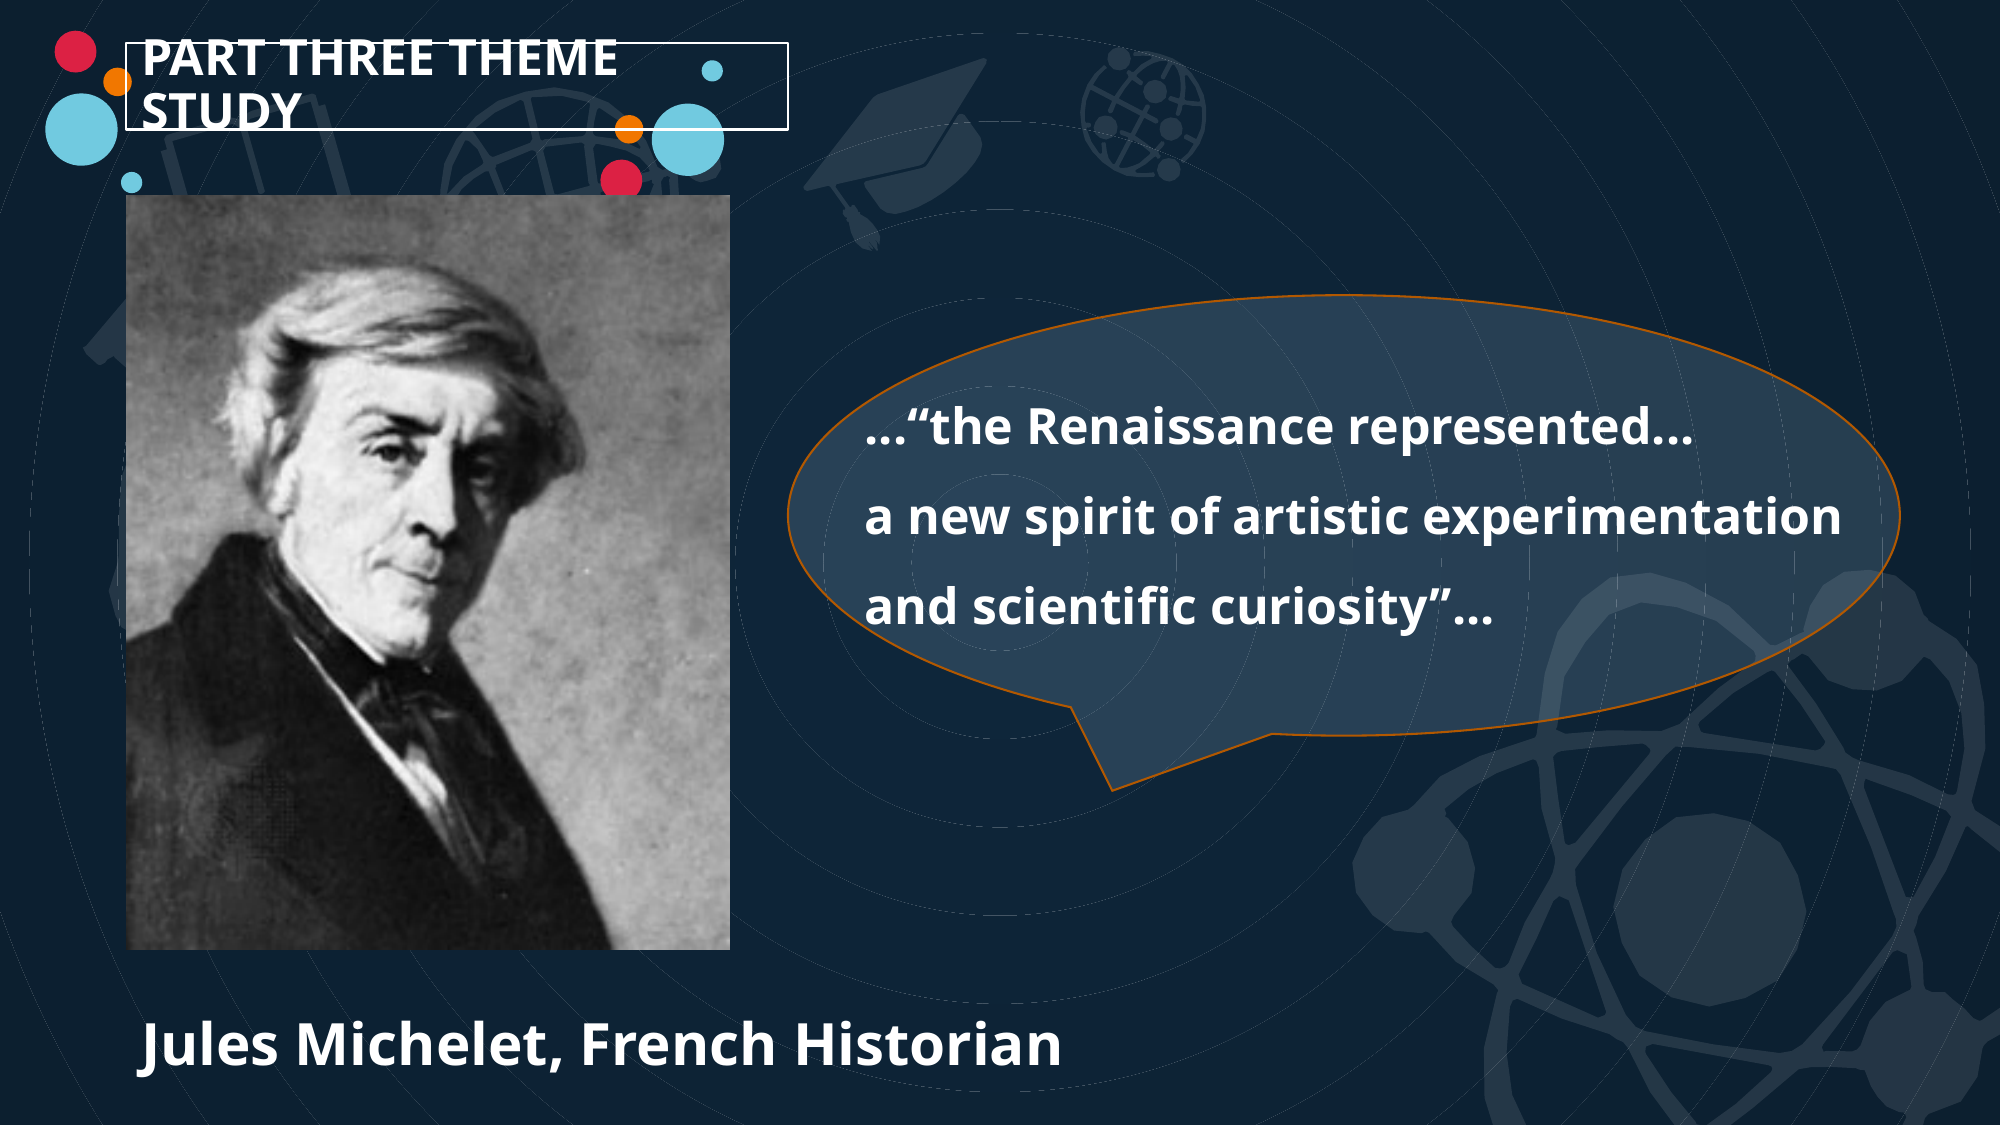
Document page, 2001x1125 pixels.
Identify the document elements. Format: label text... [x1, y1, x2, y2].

text_box ...“the Renaissance represented... a new spirit of artistic experimentation and scientific curiosity”... [849, 357, 1869, 643]
text_box [888, 643, 1800, 793]
text_box [1869, 441, 1901, 590]
picture [126, 195, 730, 950]
text_box Jules Michelet, French Historian [126, 999, 1167, 1085]
text_box [786, 413, 849, 618]
text_box [954, 294, 1734, 357]
list PART THREE THEME STUDY [125, 42, 789, 131]
